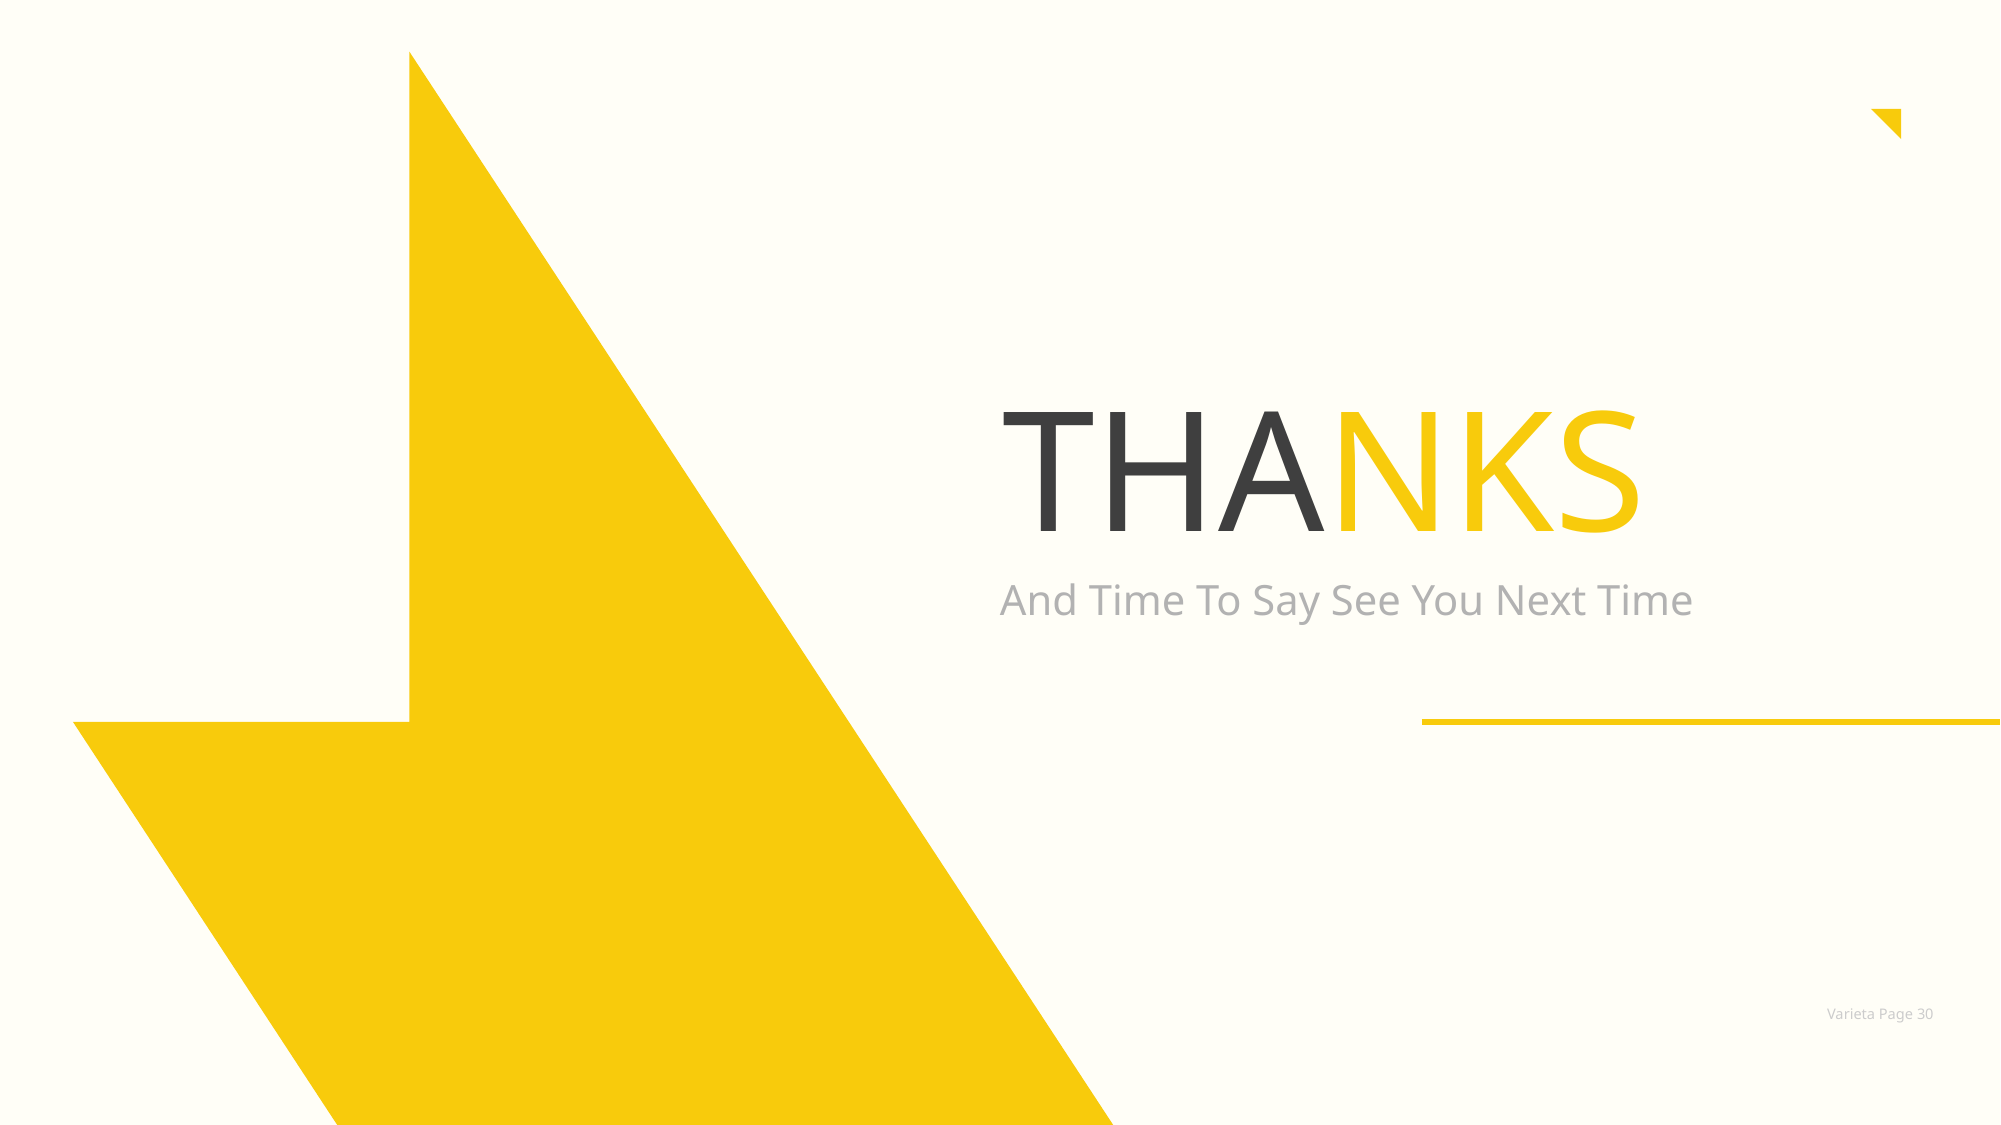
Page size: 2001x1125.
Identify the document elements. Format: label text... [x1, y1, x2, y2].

text_box [1868, 107, 1903, 142]
text_box And Time To Say See You Next Time [1114, 566, 1709, 631]
picture [0, 0, 1114, 1125]
text_box THANKS [1114, 357, 1806, 573]
text_box Varieta Page 30 [1757, 997, 1949, 1032]
